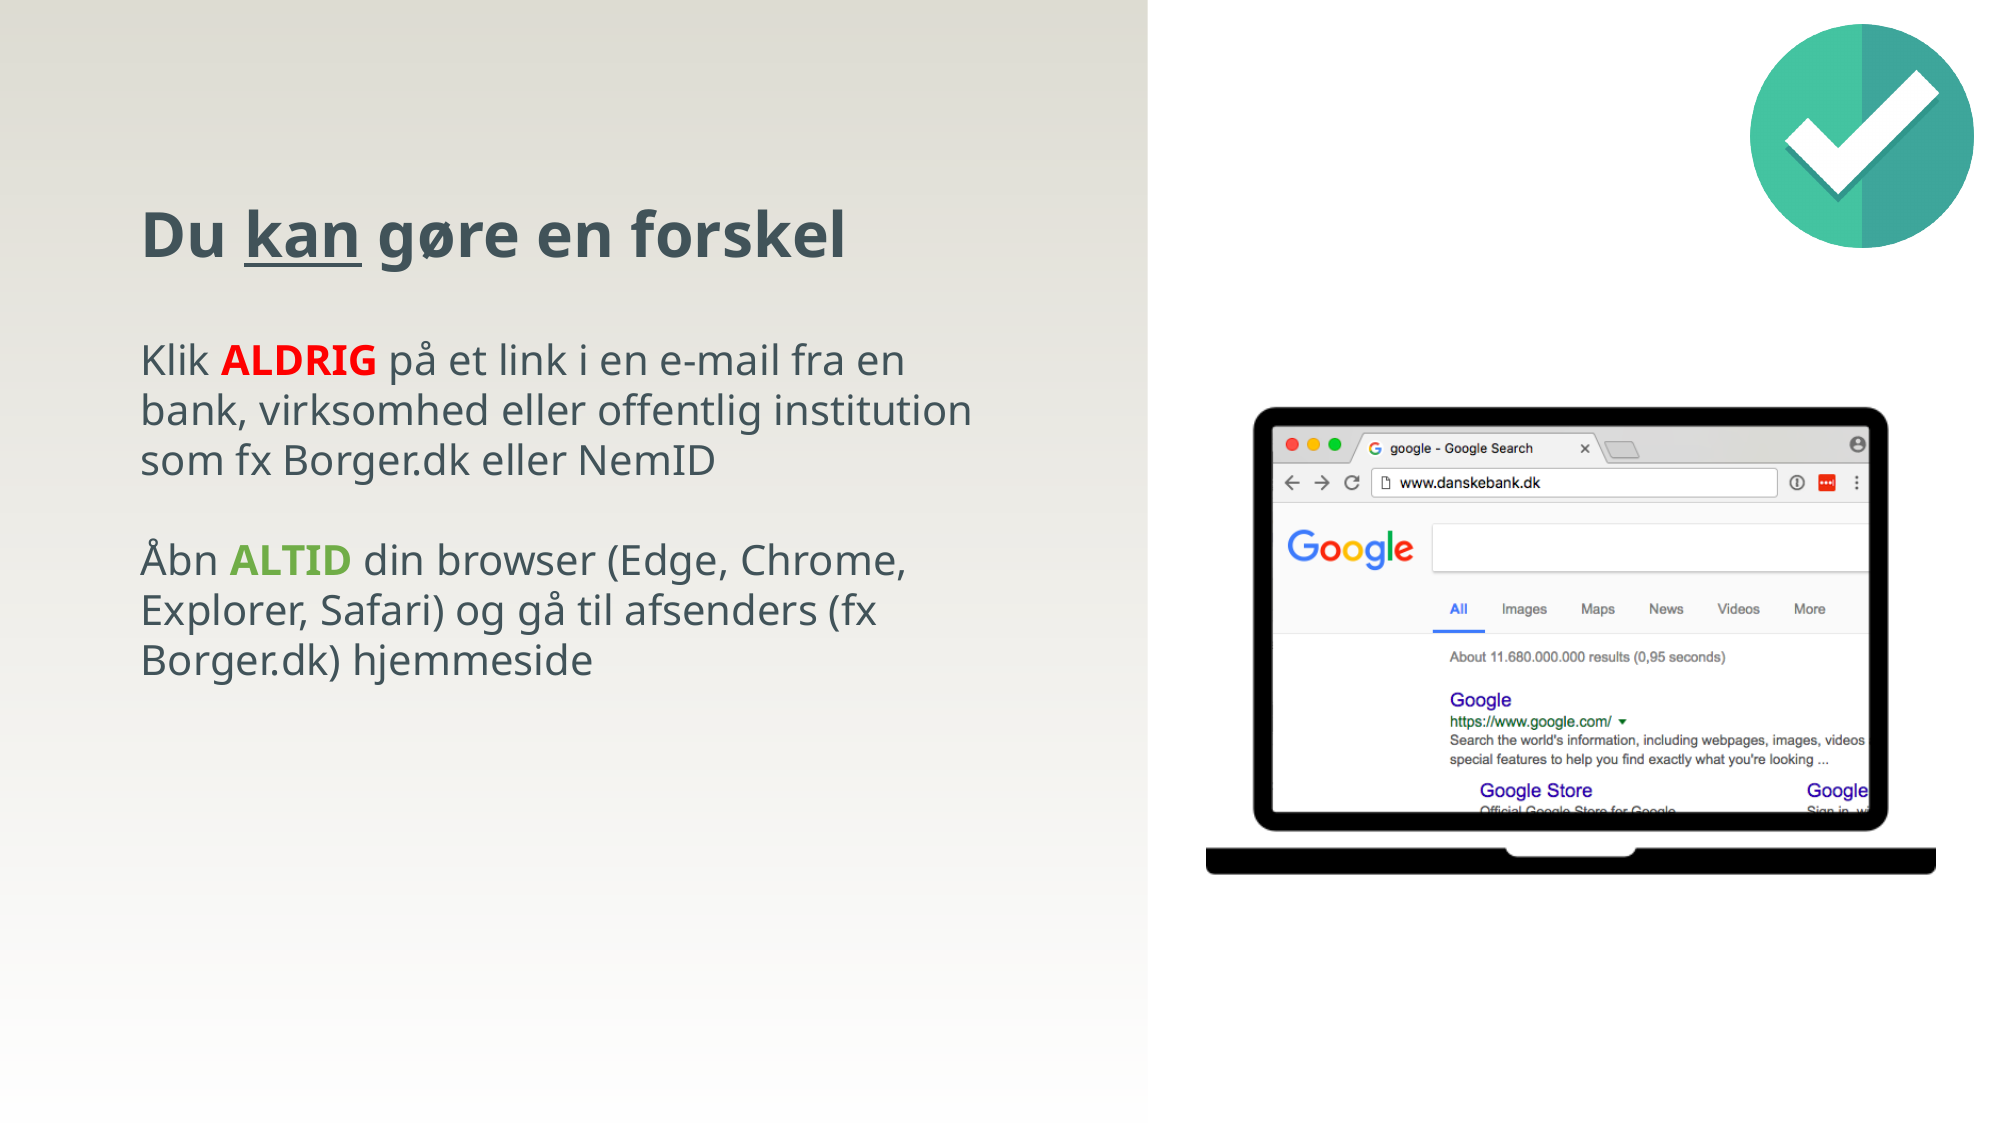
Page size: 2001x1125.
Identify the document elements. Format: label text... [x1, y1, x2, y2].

title Du kan gøre en forskel [125, 148, 1000, 327]
list Klik ALDRIG på et link i en e-mail fra en bank, virksomhed eller offentlig institution som fx Borger.dk eller NemID Åbn ALTID din browser (Edge, Chrome, Explorer, Safari) og gå til afsenders (fx Borger.dk) hjemmeside [125, 327, 1000, 970]
text_box [1147, 0, 2000, 1125]
picture [1750, 24, 1975, 248]
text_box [1206, 276, 1936, 1006]
